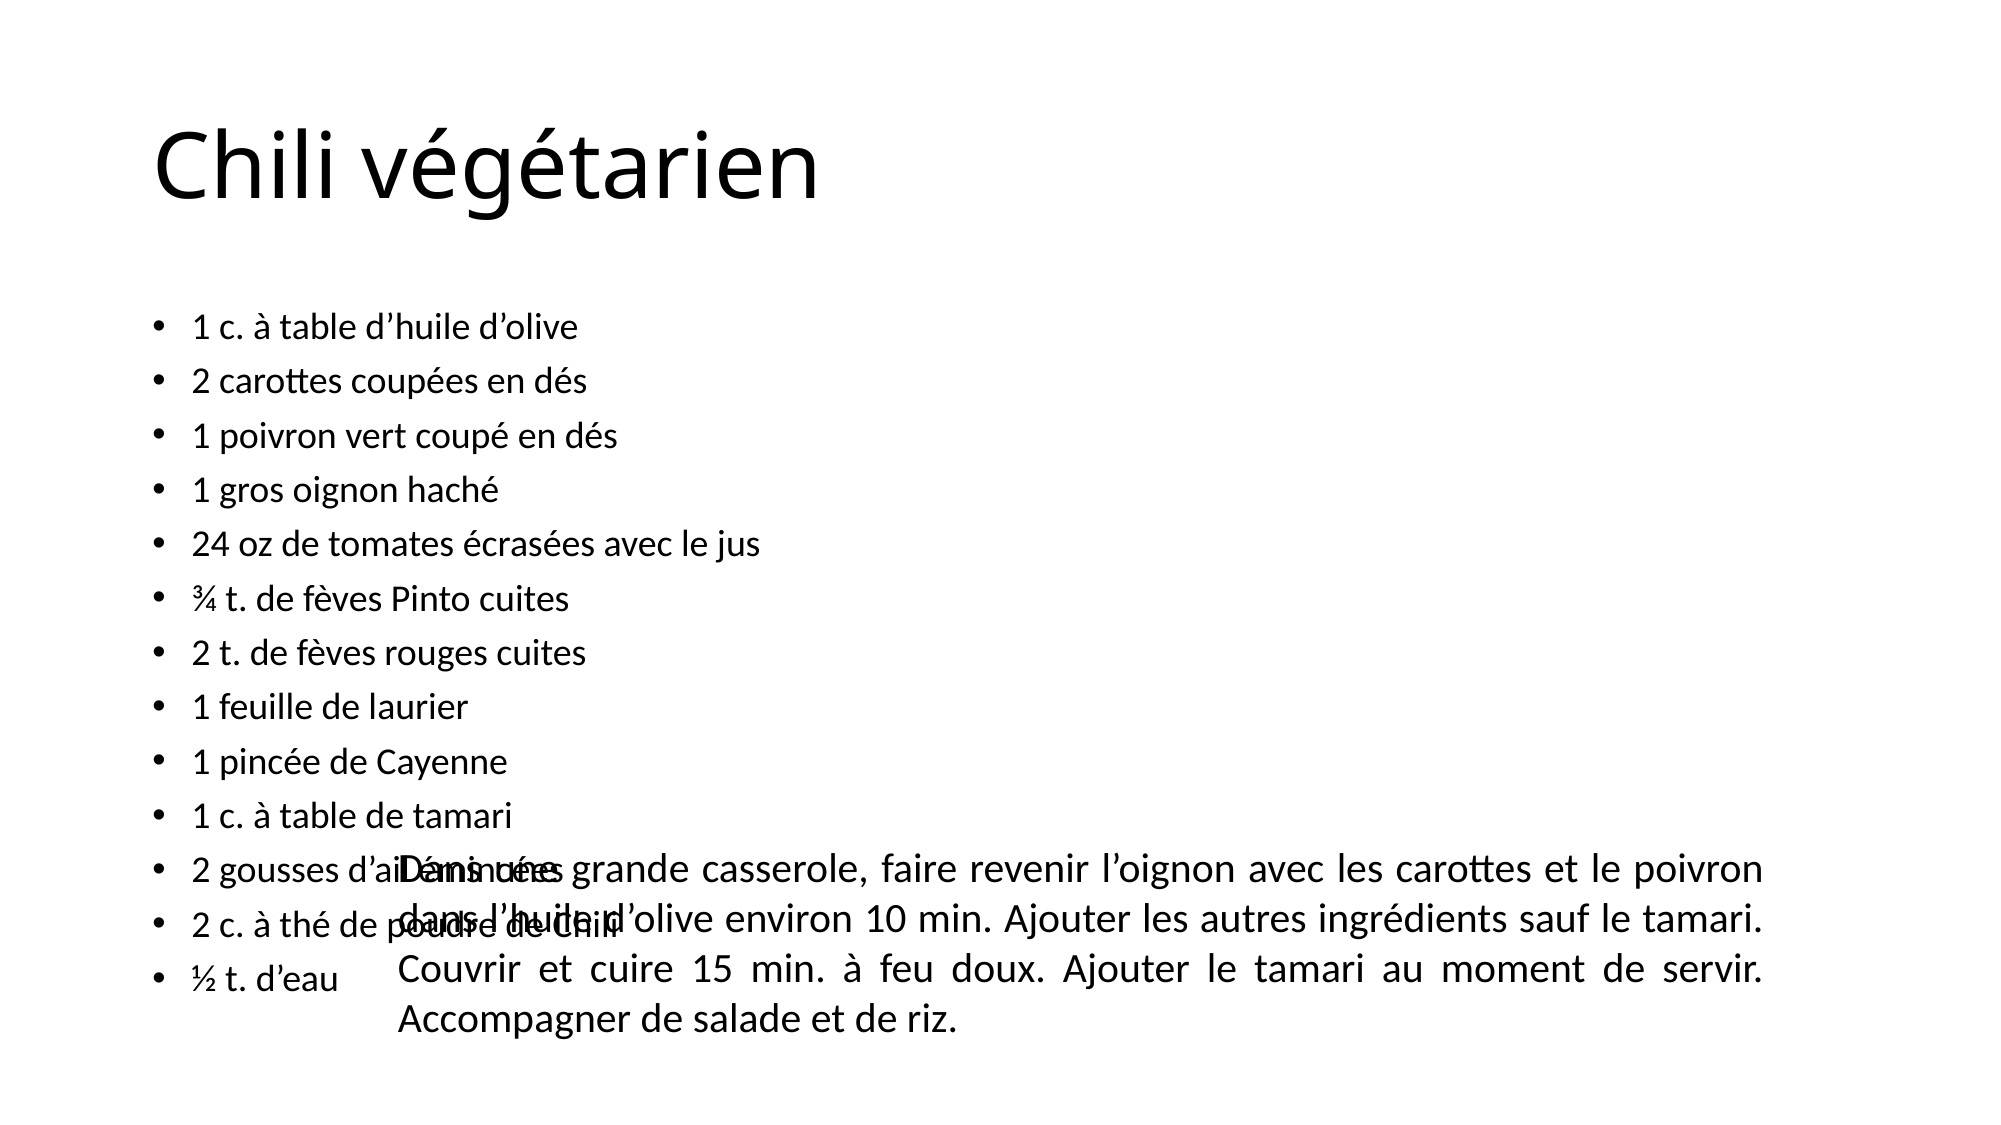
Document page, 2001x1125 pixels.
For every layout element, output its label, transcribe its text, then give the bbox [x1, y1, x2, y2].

list 1 c. à table d’huile d’olive 2 carottes coupées en dés 1 poivron vert coupé en dés 1 gros oignon haché 24 oz de tomates écrasées avec le jus ¾ t. de fèves Pinto cuites 2 t. de fèves rouges cuites 1 feuille de laurier 1 pincée de Cayenne 1 c. à table de tamari 2 gousses d’ail émincées 2 c. à thé de poudre de Chili ½ t. d’eau [137, 299, 988, 1014]
title Chili végétarien [137, 59, 1863, 278]
text_box Dans une grande casserole, faire revenir l’oignon avec les carottes et le poivron dans l’huile d’olive environ 10 min. Ajouter les autres ingrédients sauf le tamari. Couvrir et cuire 15 min. à feu doux. Ajouter le tamari au moment de servir. Accompagner de salade et de riz. [383, 833, 1780, 1049]
